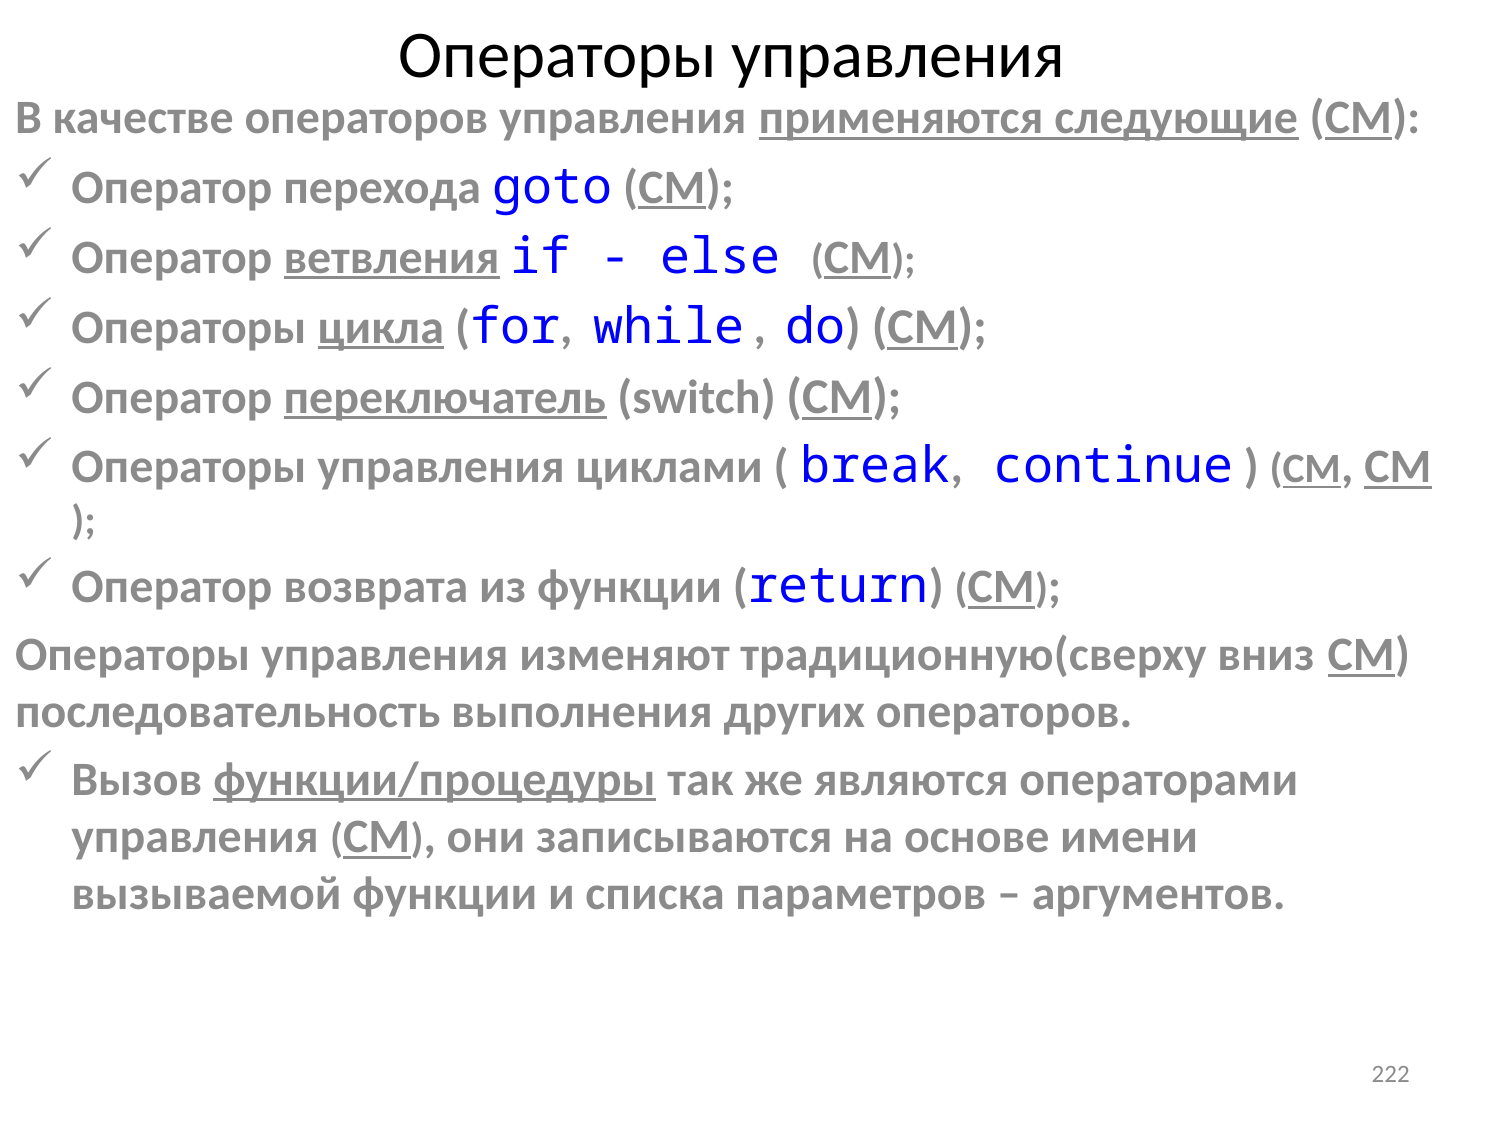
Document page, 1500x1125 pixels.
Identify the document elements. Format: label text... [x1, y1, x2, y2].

slide_number 222 [1074, 1042, 1425, 1103]
text_box В качестве операторов управления применяются следующие (СМ): Оператор перехода goto (СМ); Оператор ветвления if - else (СМ); Операторы цикла (for, while , do) (СМ); Оператор переключатель (switch) (СМ); Операторы управления циклами ( break, continue ) (СМ, СМ); Оператор возврата из функции (return) (СМ); Операторы управления изменяют традиционную(сверху вниз СМ) последовательность выполнения других операторов. Вызов функции/процедуры так же являются операторами управления (СМ), они записываются на основе имени вызываемой функции и списка параметров – аргументов. [0, 78, 1457, 1024]
title Операторы управления [159, 0, 1306, 78]
